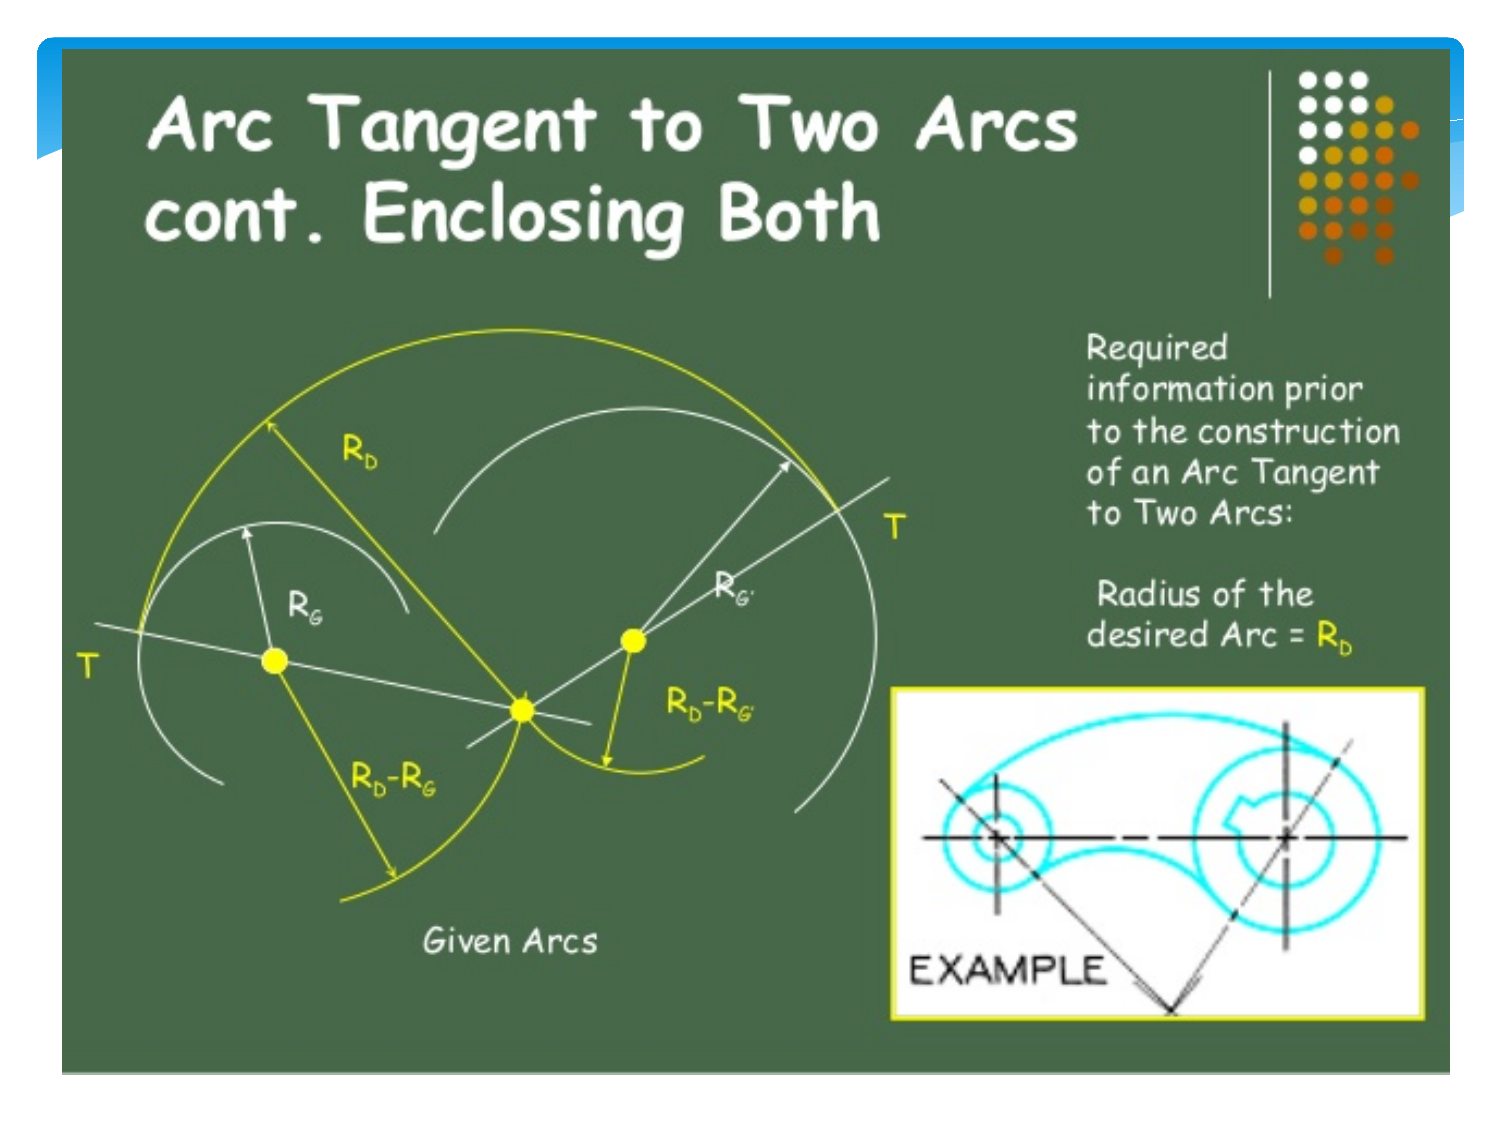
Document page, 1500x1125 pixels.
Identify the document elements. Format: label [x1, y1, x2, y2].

picture [62, 50, 1451, 1076]
